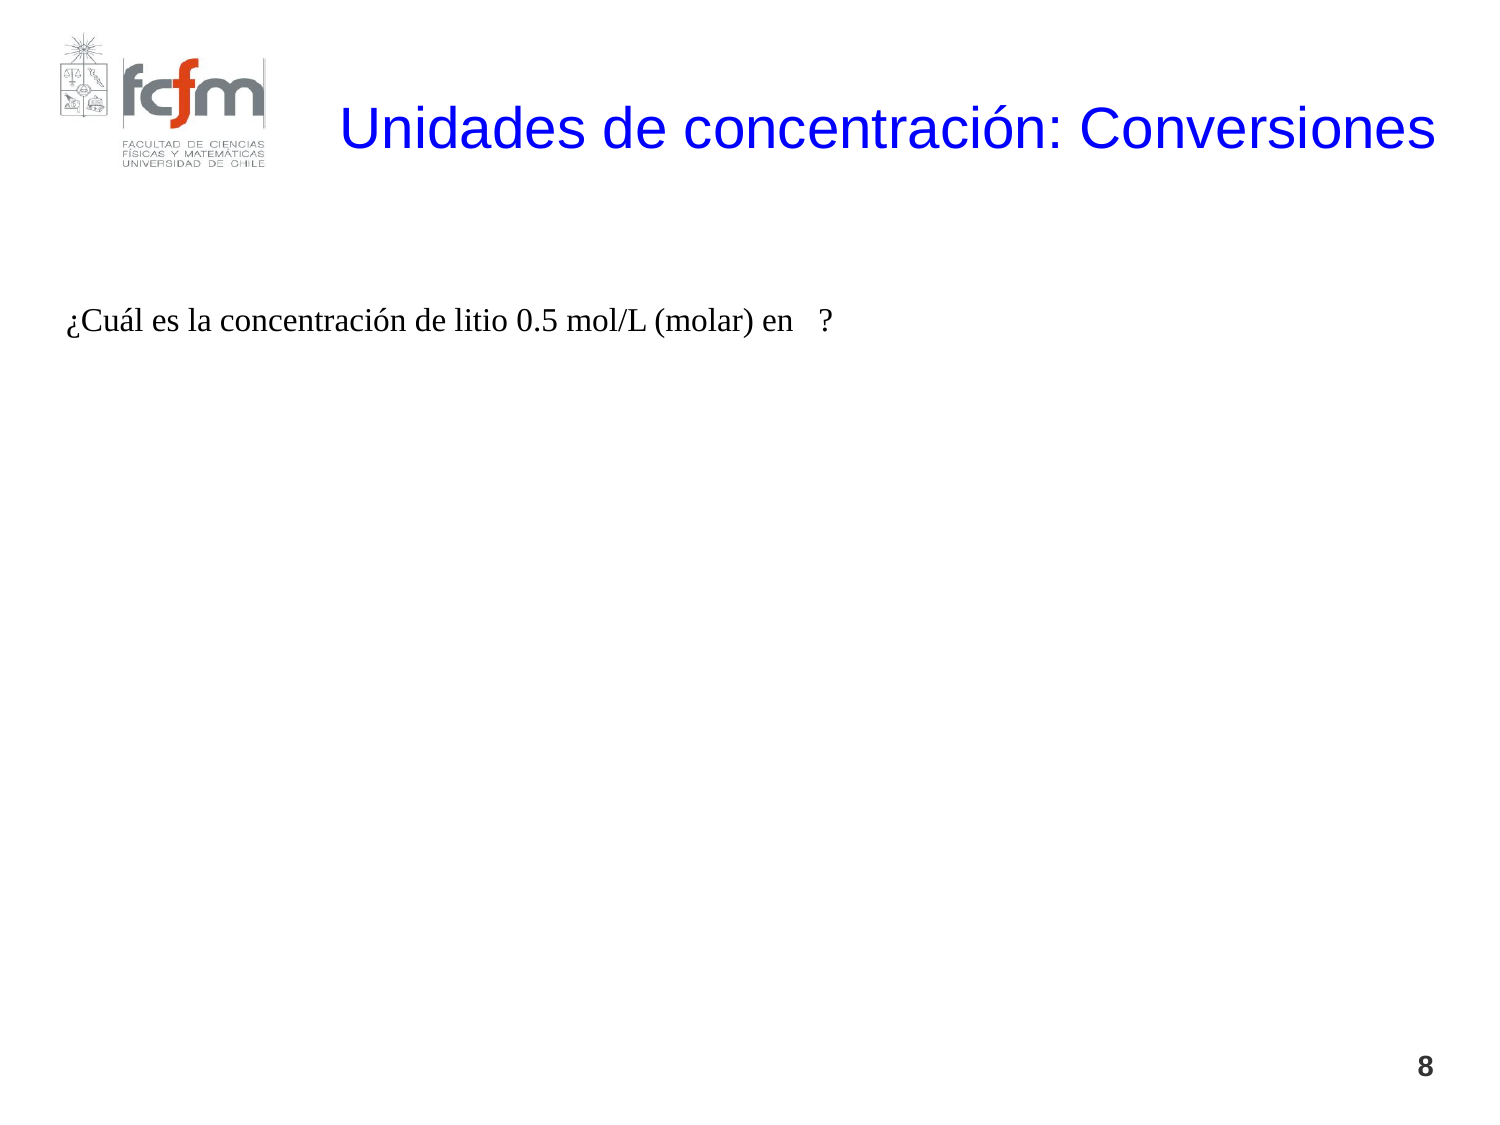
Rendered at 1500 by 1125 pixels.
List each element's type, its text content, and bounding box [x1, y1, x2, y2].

text_box 8 [1371, 1034, 1449, 1095]
text_box Unidades de concentración: Conversiones [443, 30, 1335, 220]
